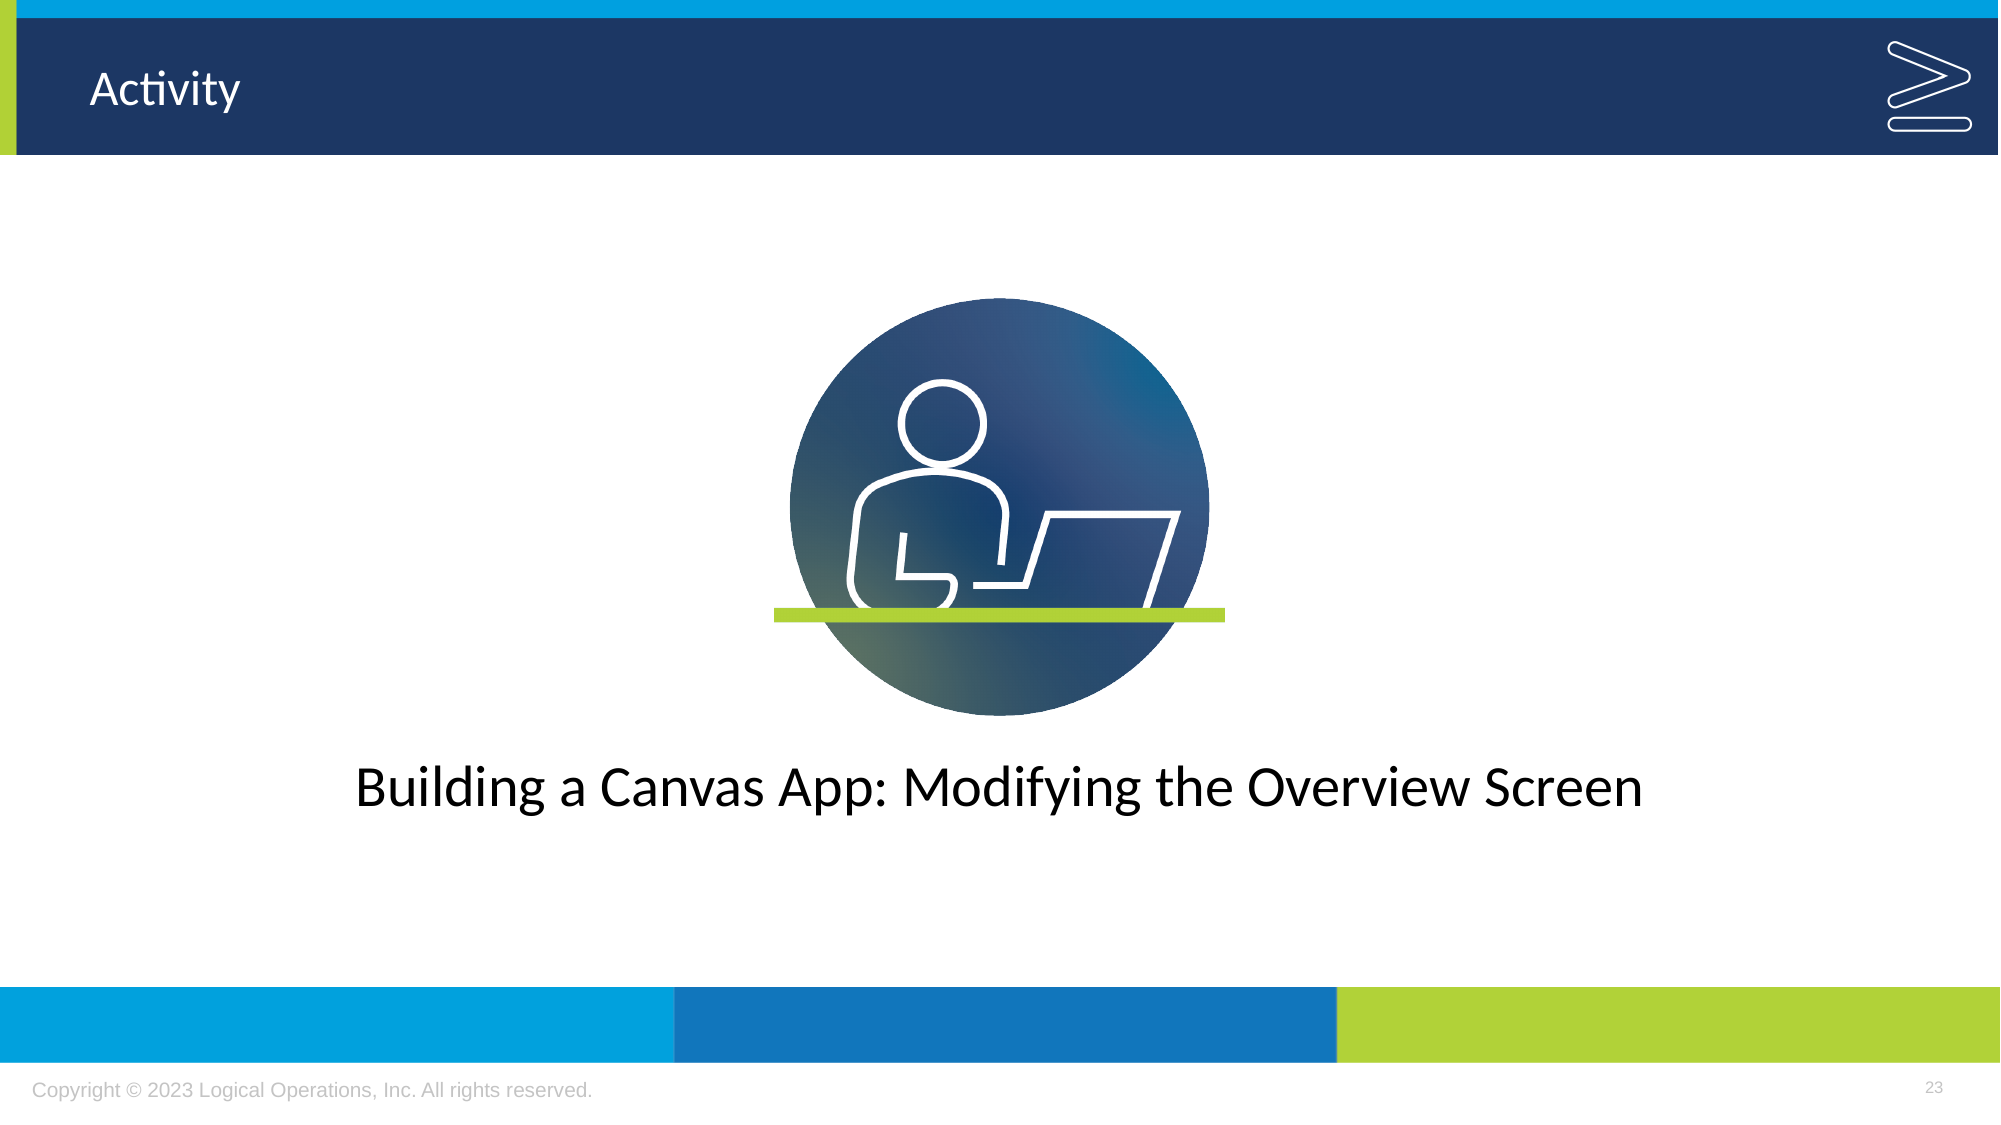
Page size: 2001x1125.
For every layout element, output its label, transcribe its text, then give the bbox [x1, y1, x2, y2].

list Building a Canvas App: Modifying the Overview Screen [125, 740, 1875, 841]
picture [0, 0, 1998, 155]
picture [674, 987, 2000, 1063]
picture [774, 298, 1225, 716]
slide_number 23 [1491, 1057, 1959, 1118]
